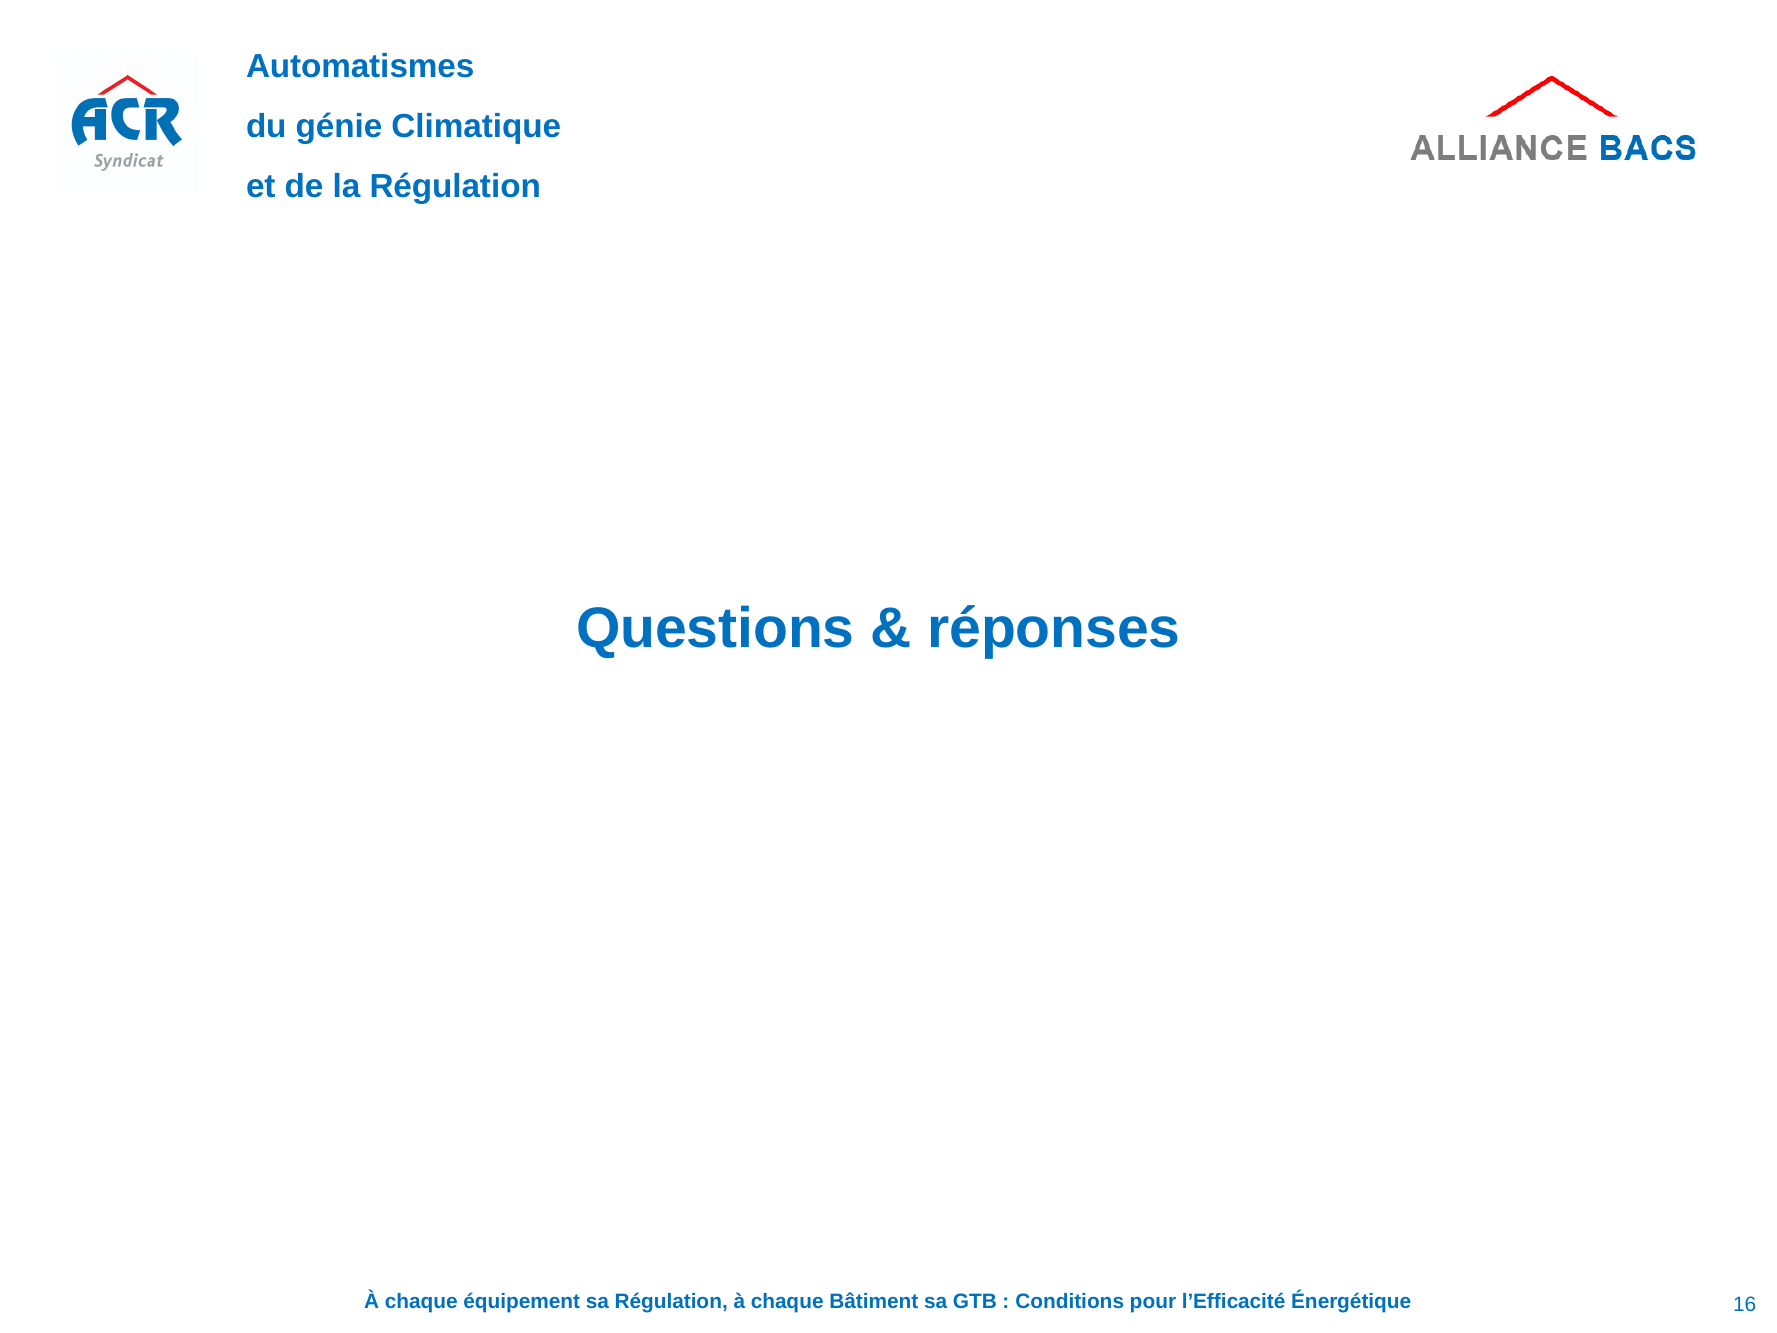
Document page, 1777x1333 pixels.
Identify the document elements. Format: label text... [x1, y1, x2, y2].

picture [1391, 3, 1715, 252]
text_box Questions & réponses [0, 580, 1773, 791]
picture [55, 51, 198, 194]
